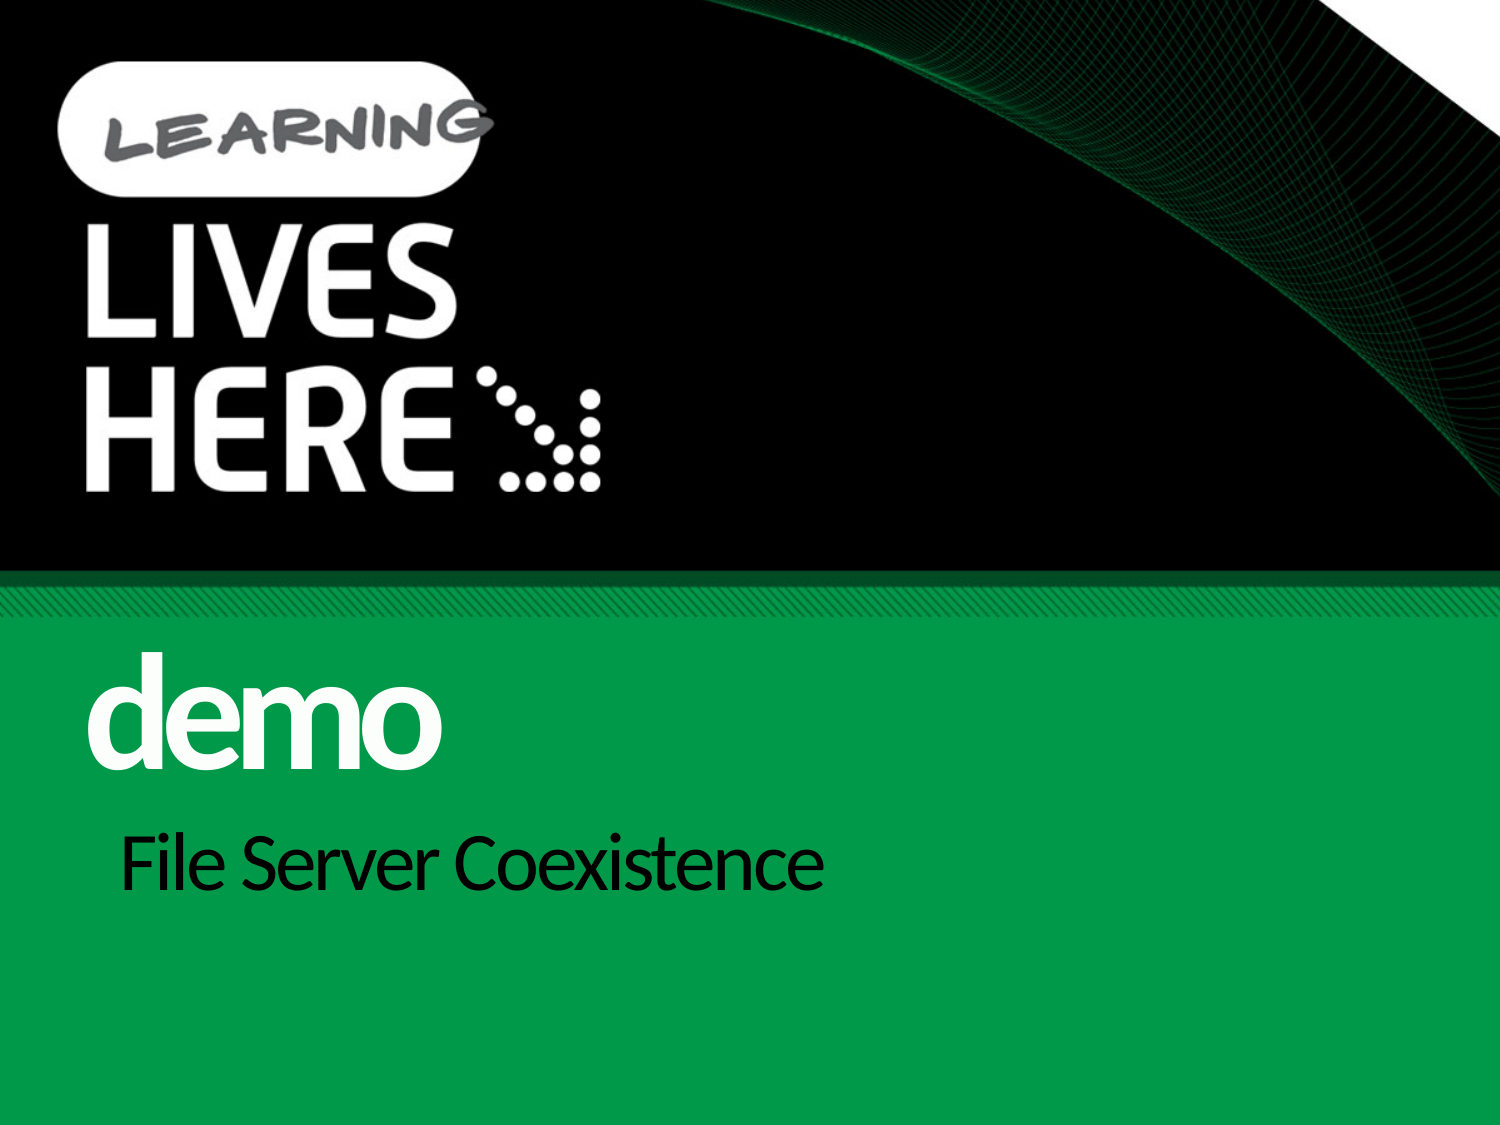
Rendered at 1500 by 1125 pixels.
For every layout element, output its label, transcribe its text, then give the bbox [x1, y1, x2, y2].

title File Server Coexistence [119, 818, 1375, 943]
picture [0, 0, 1500, 1125]
list demo [83, 625, 1344, 800]
